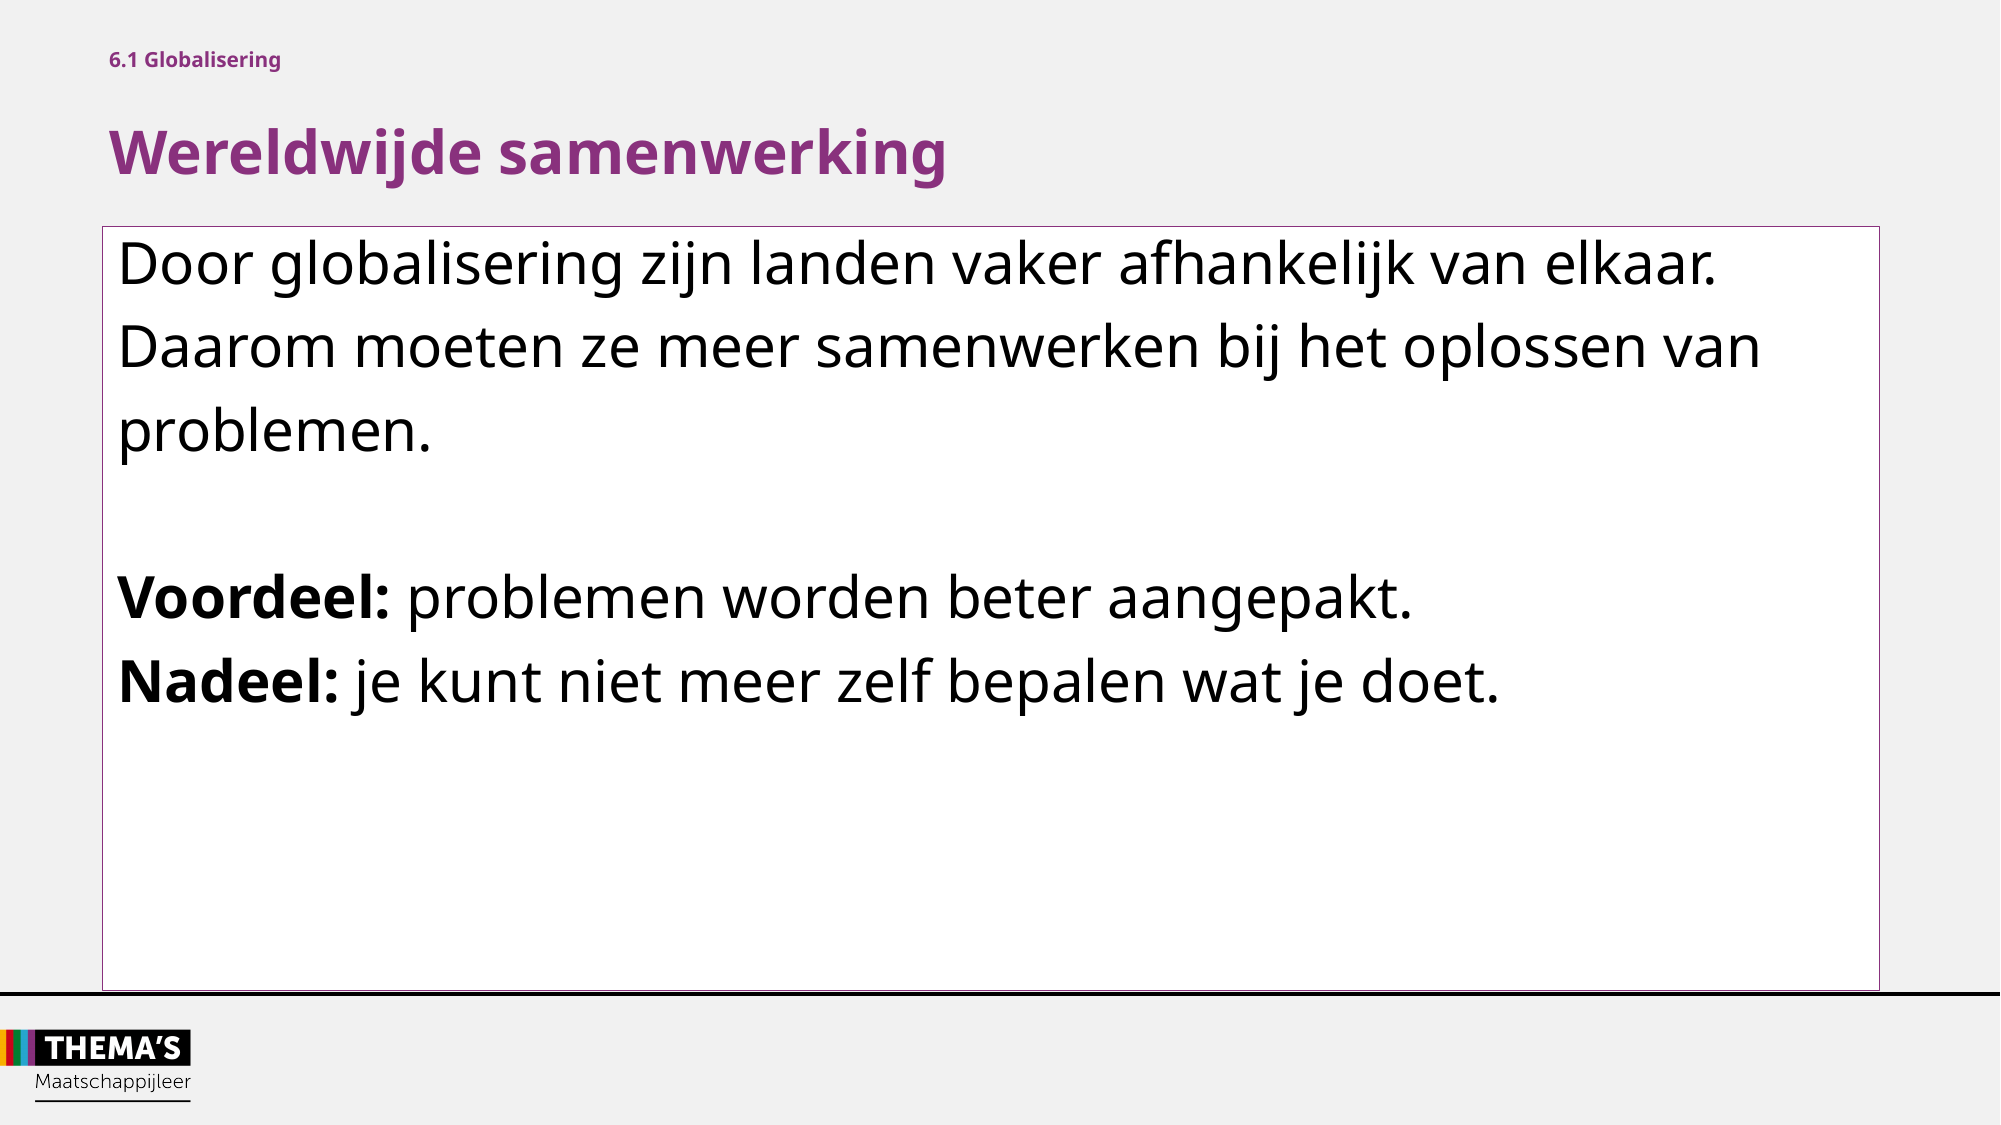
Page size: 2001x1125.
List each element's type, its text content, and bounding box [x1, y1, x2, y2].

list Door globalisering zijn landen vaker afhankelijk van elkaar. Daarom moeten ze meer samenwerken bij het oplossen van problemen. Voordeel: problemen worden beter aangepakt. Nadeel: je kunt niet meer zelf bepalen wat je doet. [102, 226, 1880, 991]
list Wereldwijde samenwerking [94, 114, 1879, 205]
list 6.1 Globalisering [94, 33, 941, 88]
picture [0, 993, 203, 1125]
